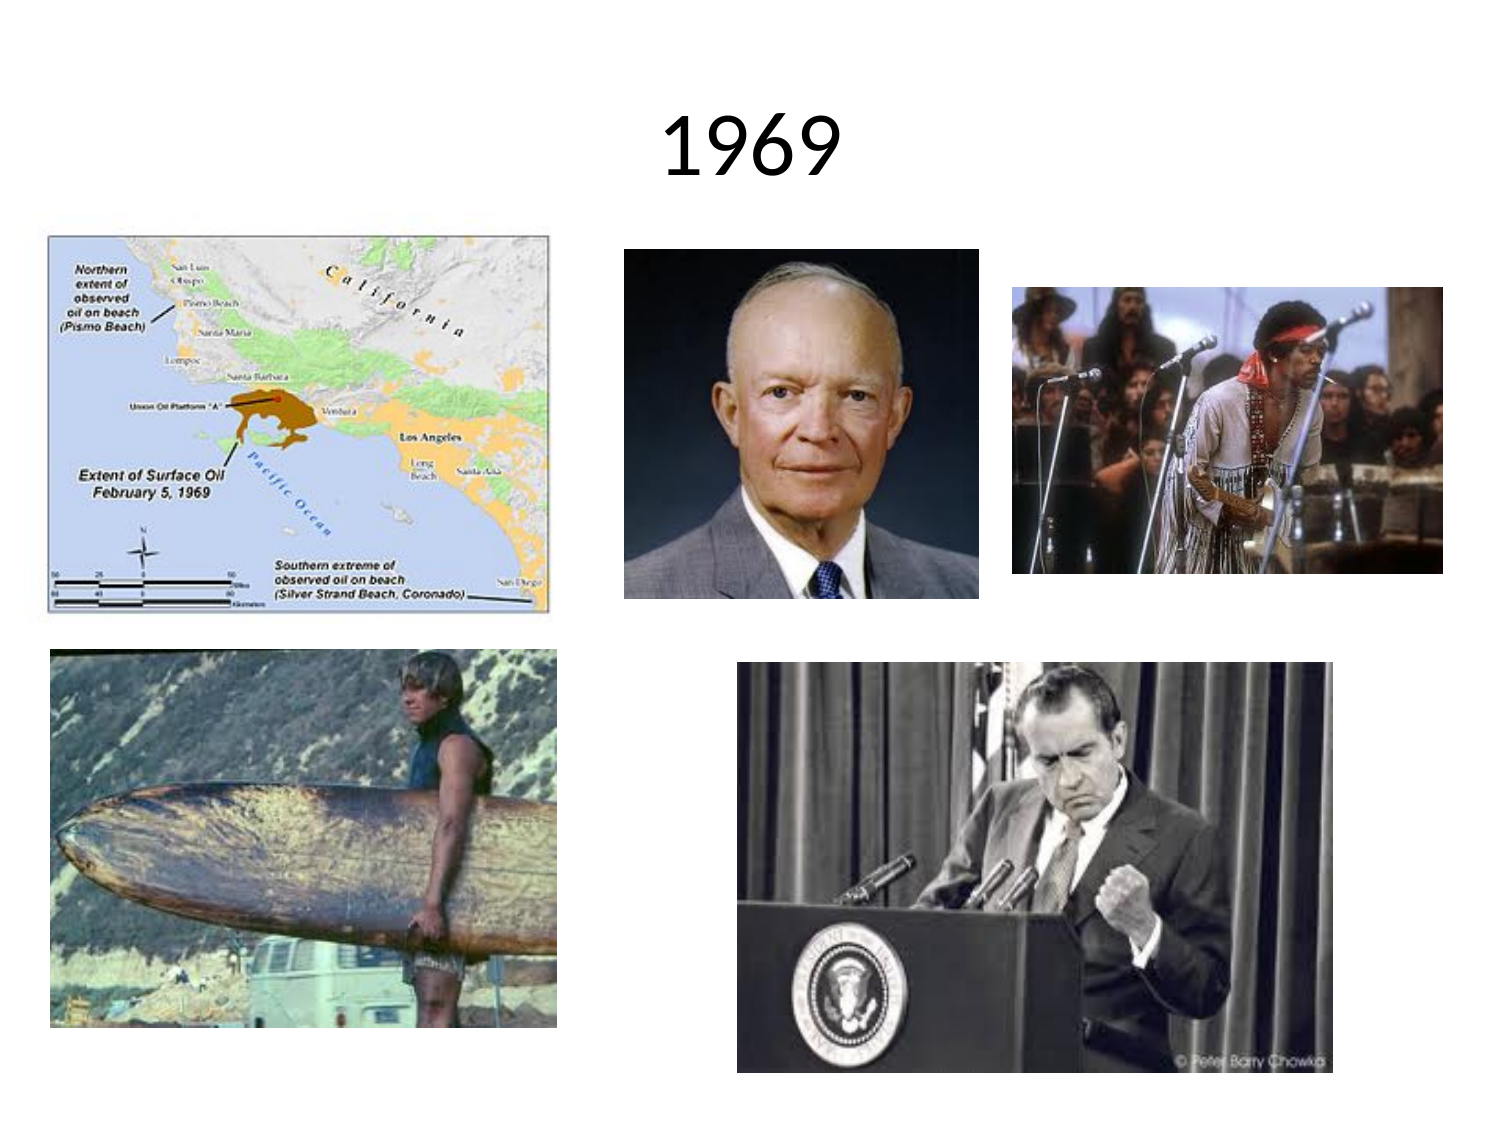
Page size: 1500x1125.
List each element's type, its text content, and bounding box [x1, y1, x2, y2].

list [737, 662, 1334, 1073]
picture [49, 649, 557, 1028]
picture [624, 249, 979, 599]
picture [1012, 287, 1443, 574]
picture [24, 212, 576, 638]
title 1969 [75, 45, 1425, 233]
